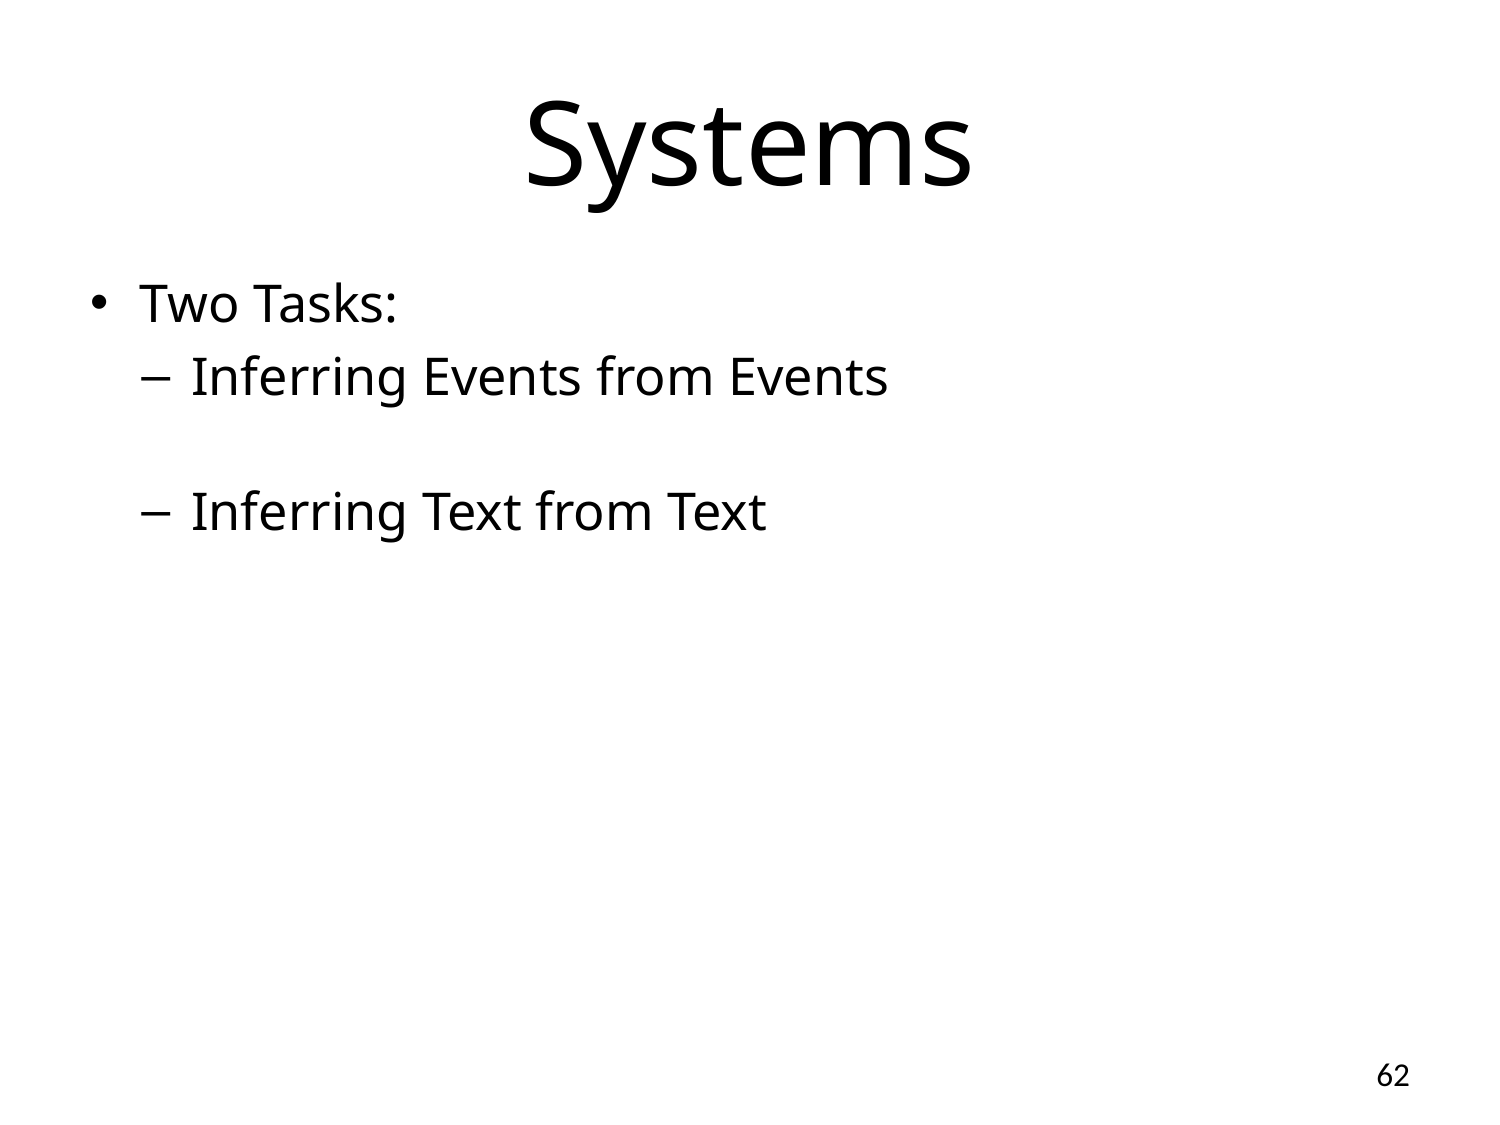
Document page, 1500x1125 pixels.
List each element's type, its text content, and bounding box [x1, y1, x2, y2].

title Systems [75, 45, 1425, 233]
slide_number 62 [1074, 1042, 1425, 1103]
list Two Tasks: Inferring Events from Events Inferring Text from Text [75, 262, 1425, 1005]
